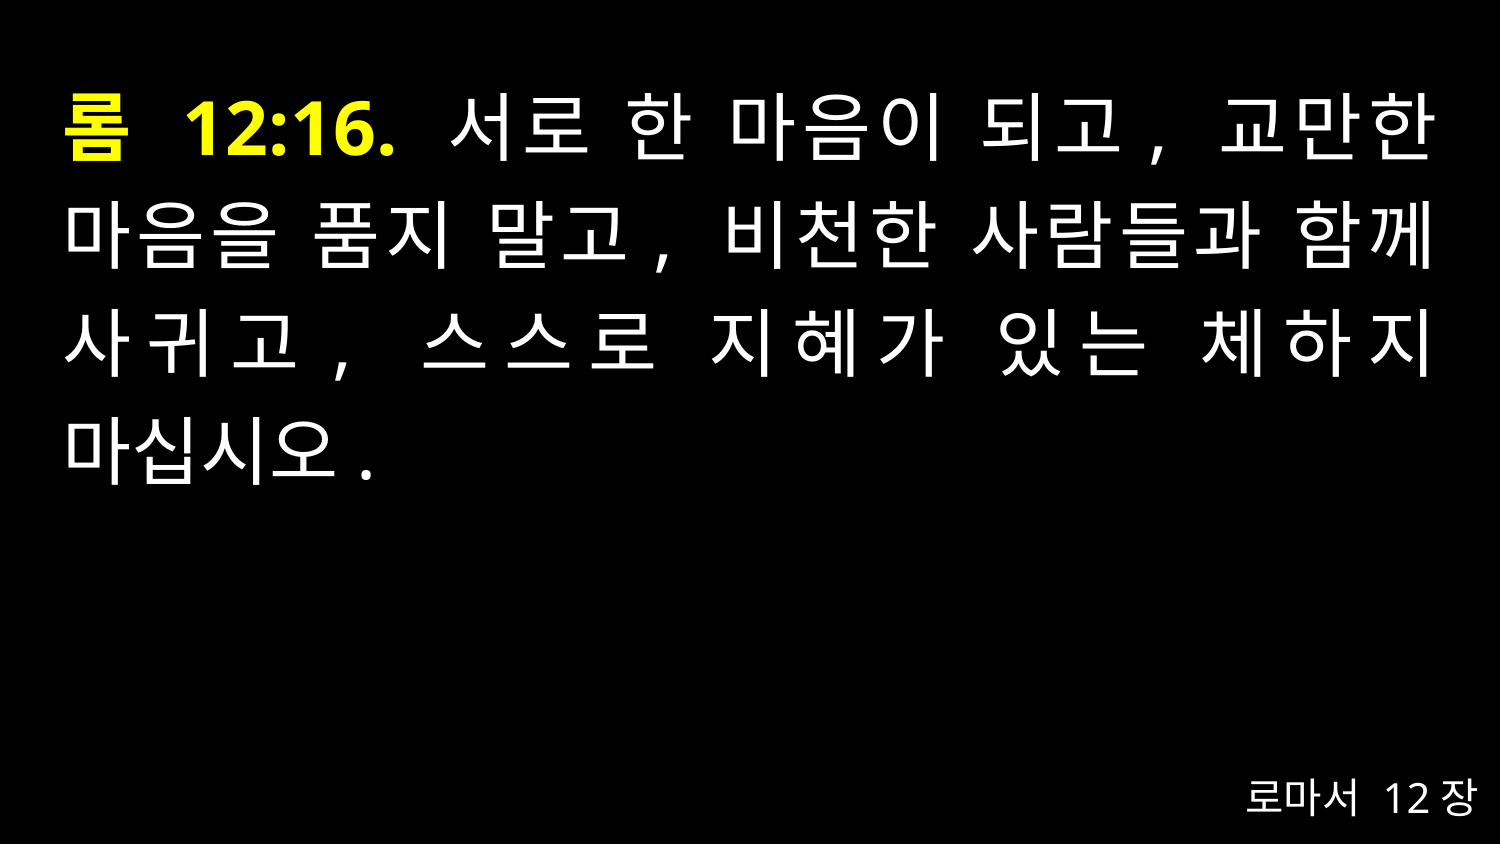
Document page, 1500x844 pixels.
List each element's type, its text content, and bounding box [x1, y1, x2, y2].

title 롬 12:16. 서로 한 마음이 되고, 교만한 마음을 품지 말고, 비천한 사람들과 함께 사귀고, 스스로 지혜가 있는 체하지 마십시오. [0, 0, 1500, 844]
subtitle 로마서 12장 [916, 770, 1500, 844]
